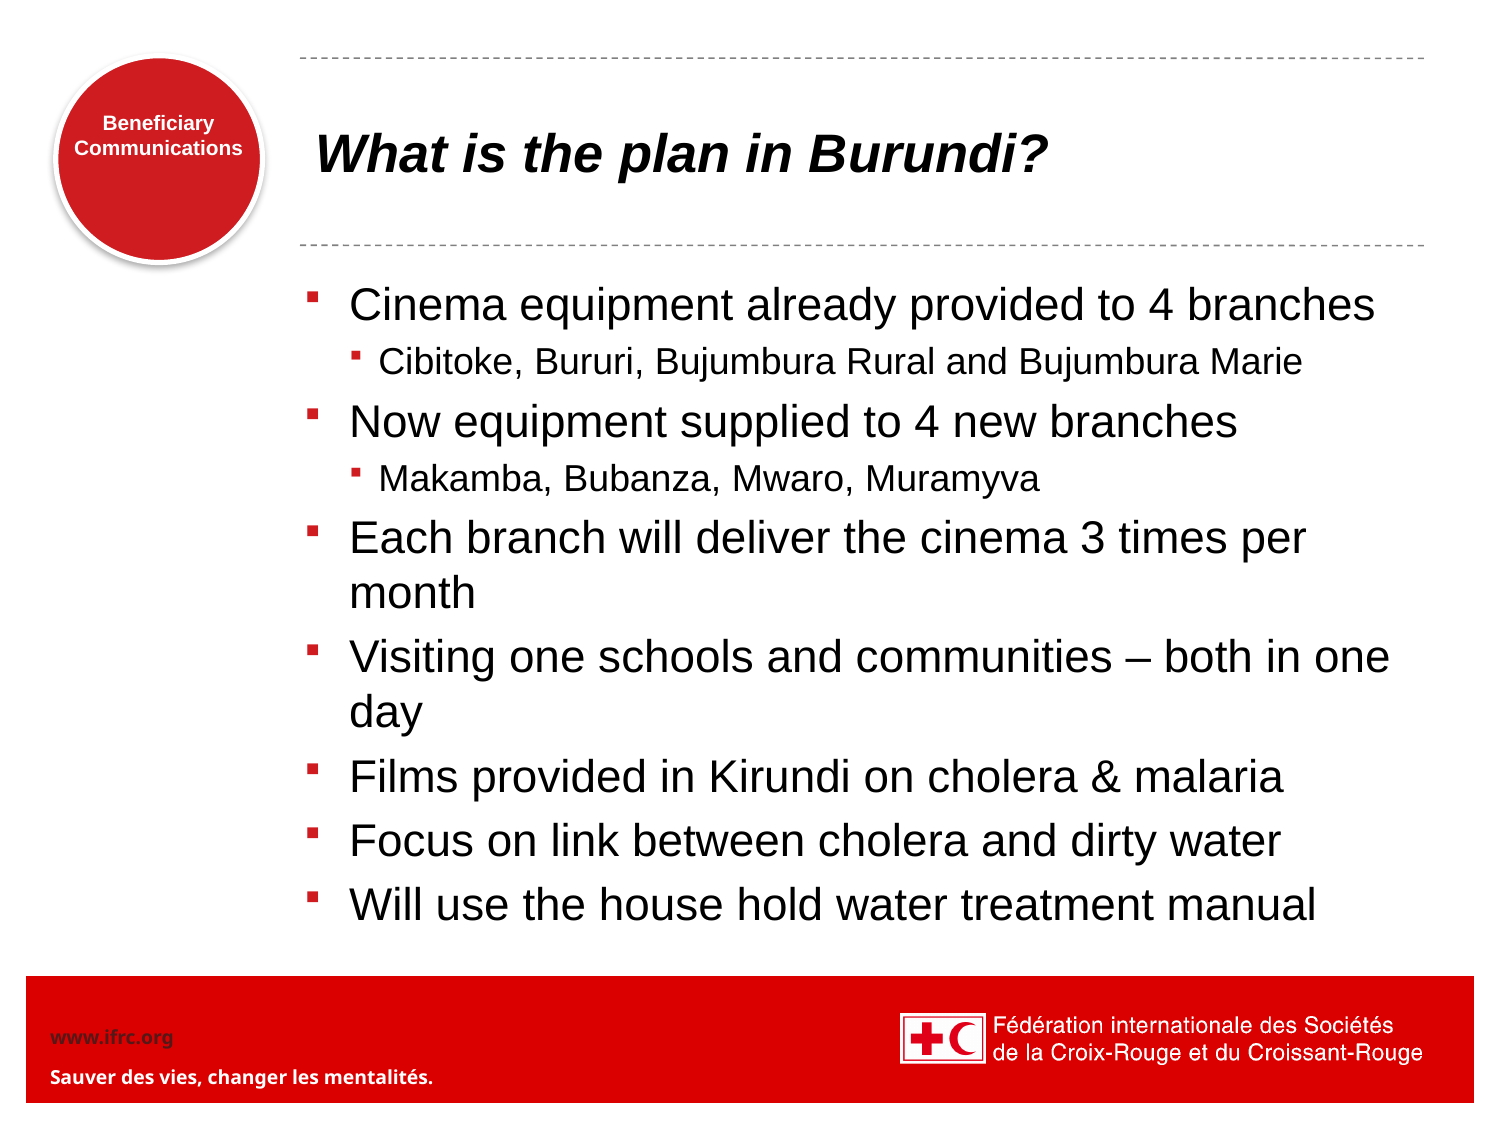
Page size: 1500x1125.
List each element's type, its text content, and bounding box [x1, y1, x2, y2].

picture [900, 1013, 1422, 1065]
title What is the plan in Burundi? [299, 57, 1426, 246]
list Cinema equipment already provided to 4 branches Cibitoke, Bururi, Bujumbura Rural and Bujumbura Marie Now equipment supplied to 4 new branches Makamba, Bubanza, Mwaro, Muramyva Each branch will deliver the cinema 3 times per month Visiting one schools and communities – both in one day Films provided in Kirundi on cholera & malaria Focus on link between cholera and dirty water Will use the house hold water treatment manual [289, 266, 1448, 981]
